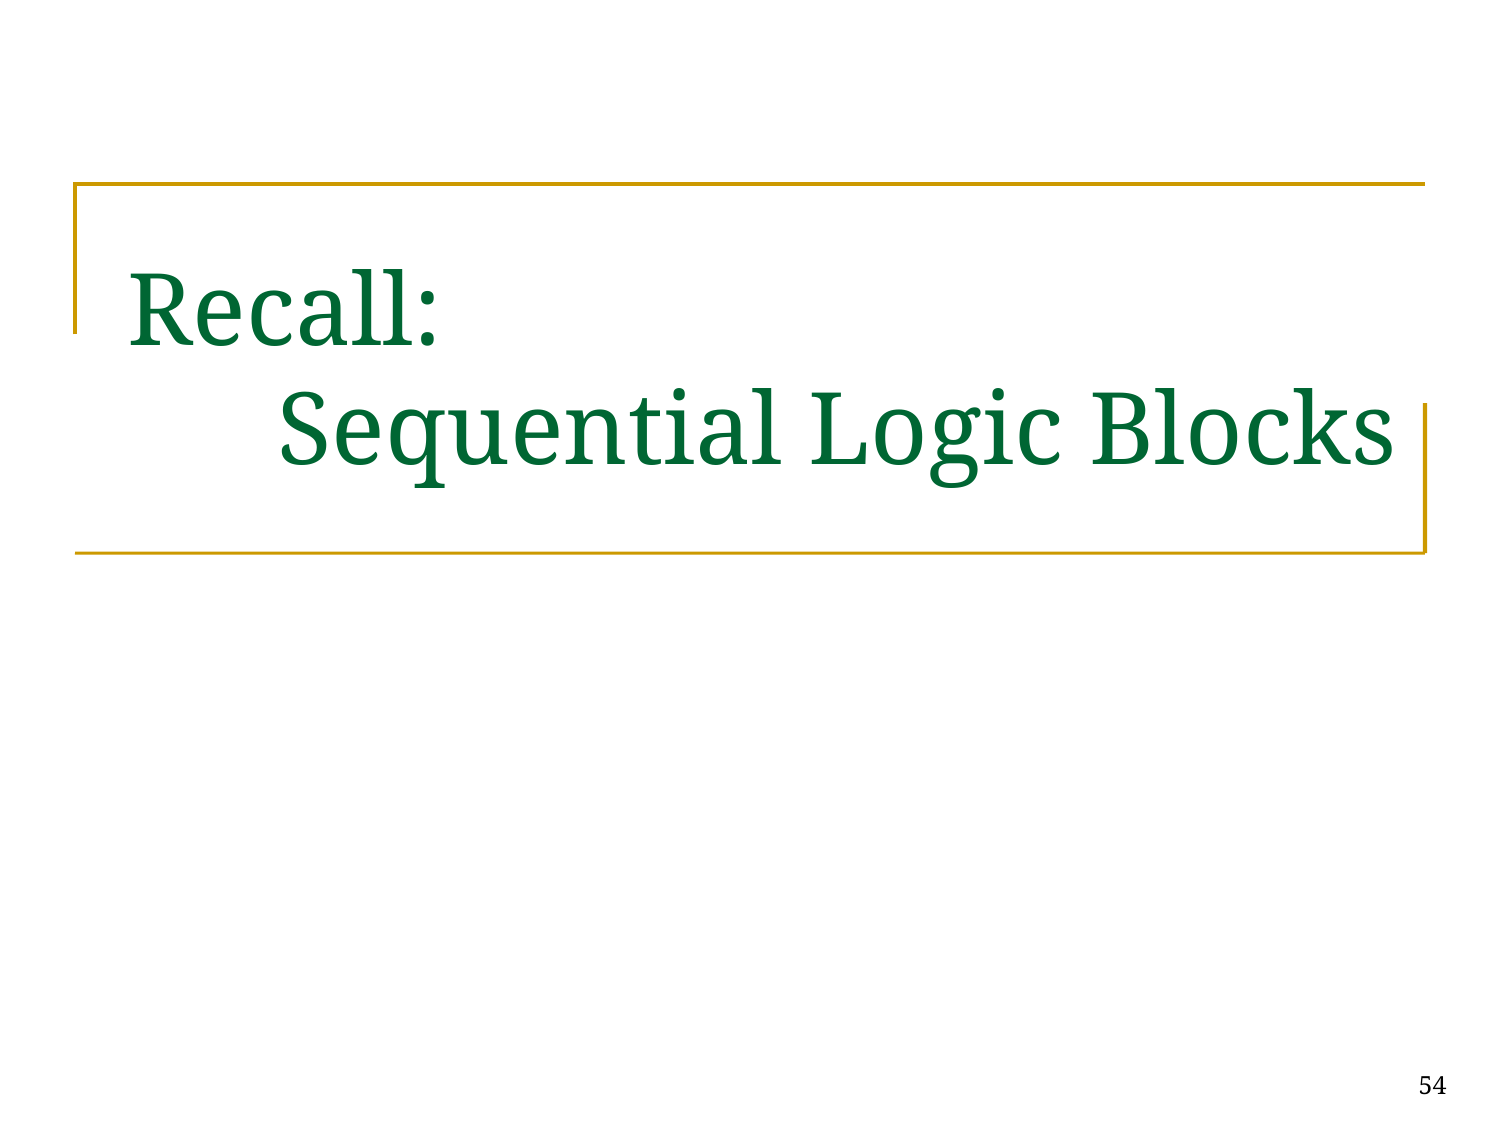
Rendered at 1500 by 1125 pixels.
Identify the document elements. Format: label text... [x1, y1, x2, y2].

title Recall: Sequential Logic Blocks [112, 237, 1413, 525]
slide_number 54 [1111, 1036, 1462, 1112]
